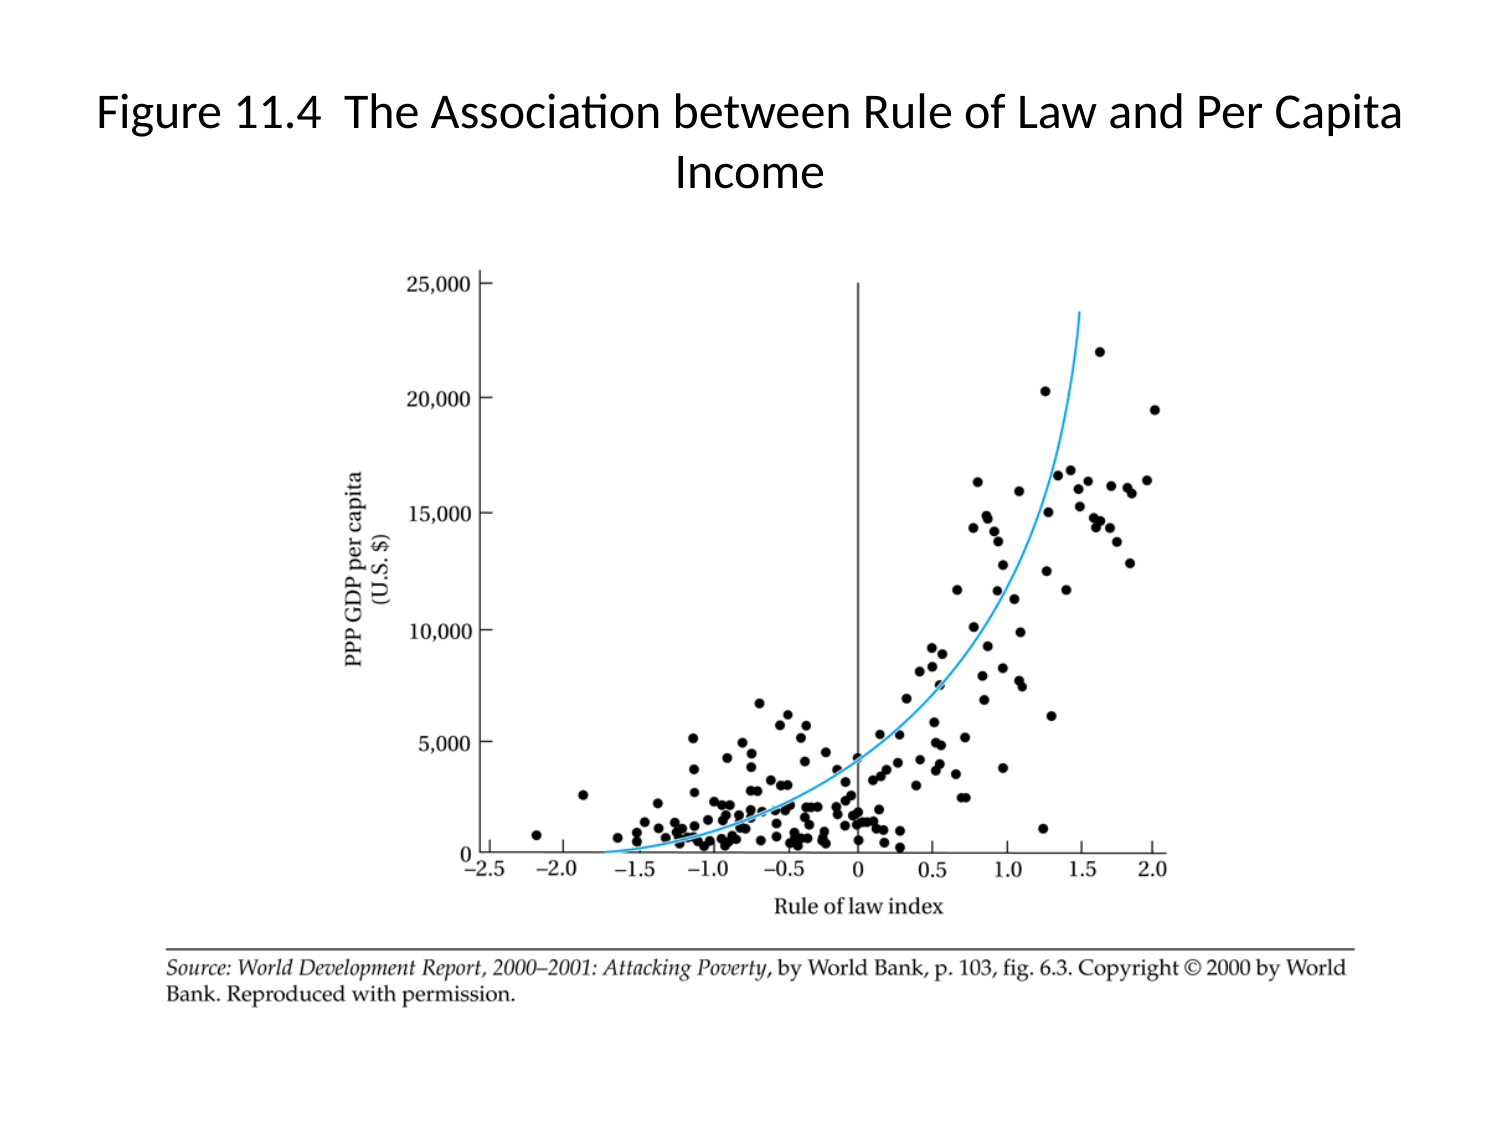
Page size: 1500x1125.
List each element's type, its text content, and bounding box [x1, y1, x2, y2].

title Figure 11.4 The Association between Rule of Law and Per Capita Income [75, 45, 1425, 233]
picture [162, 262, 1362, 1009]
